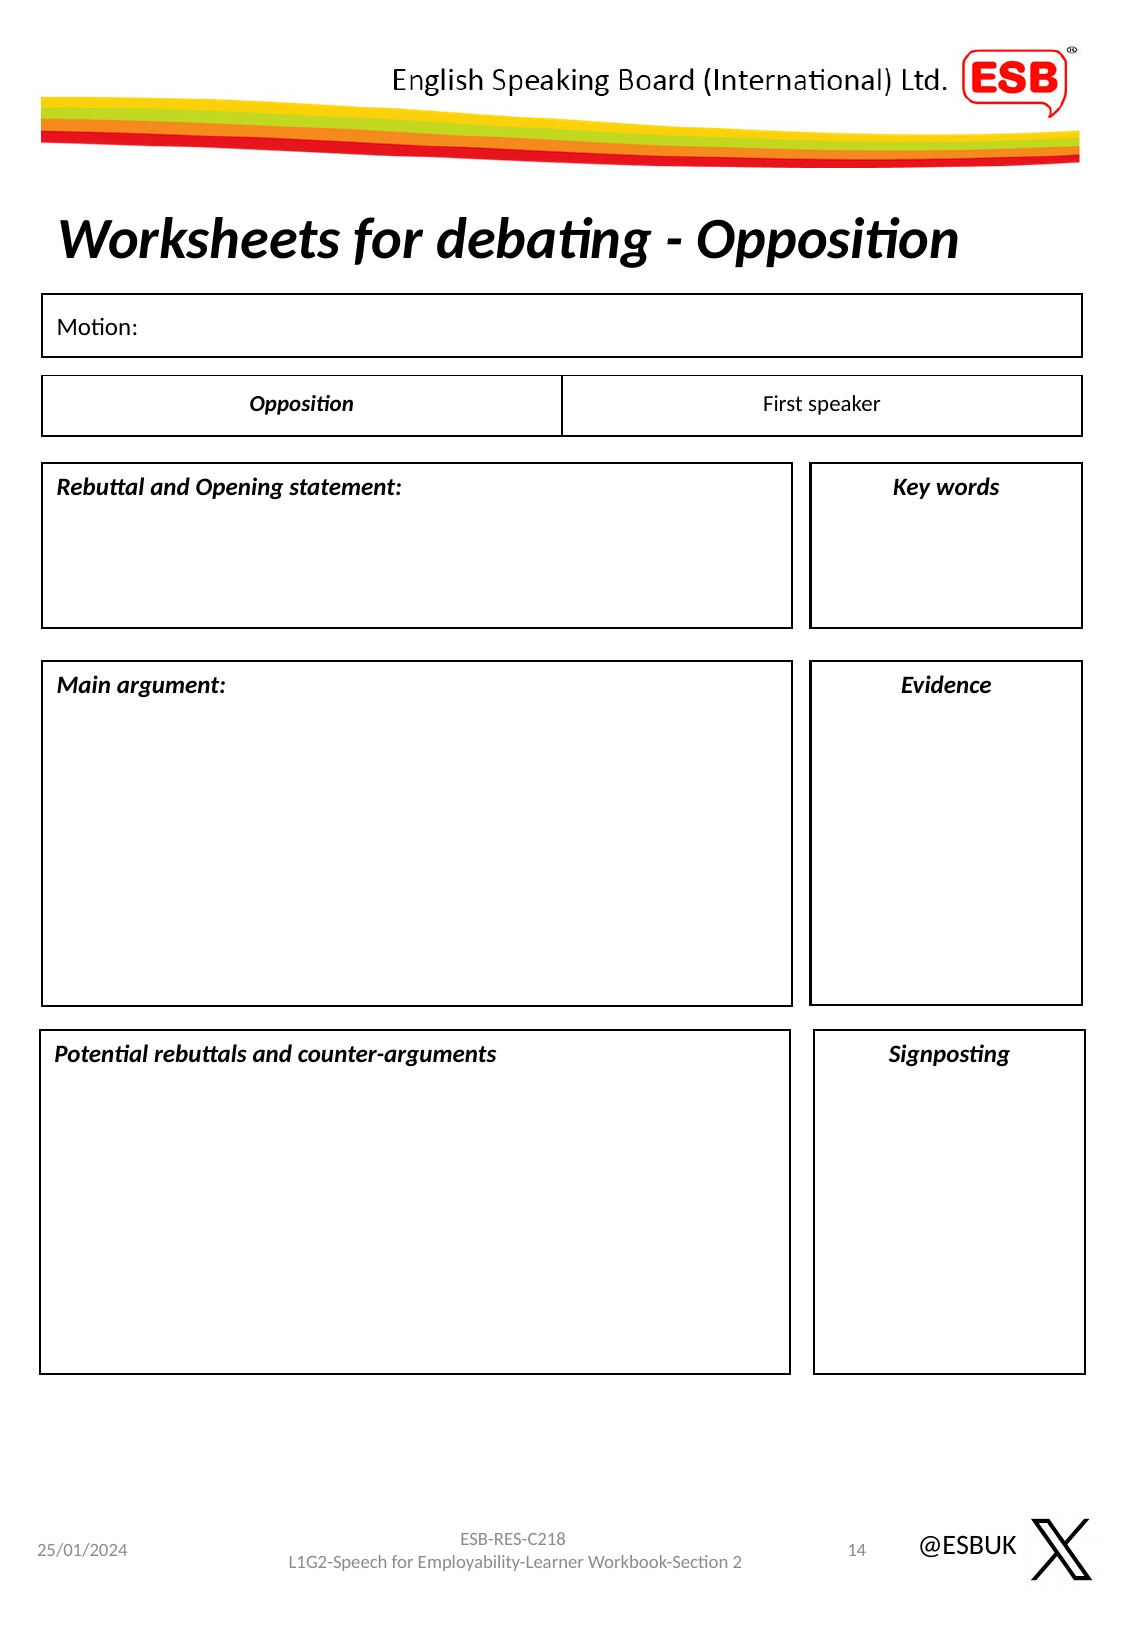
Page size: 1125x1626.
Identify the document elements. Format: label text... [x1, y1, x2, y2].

table_header First speaker [563, 376, 1081, 435]
table_header Opposition [43, 376, 561, 435]
title Worksheets for debating - Opposition [42, 162, 1014, 293]
text_box Rebuttal and Opening statement: [41, 462, 793, 629]
text_box Motion: [41, 293, 1083, 358]
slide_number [22, 1506, 255, 1593]
text_box Key words [809, 462, 1083, 629]
picture [0, 1, 1125, 234]
picture [1022, 1506, 1103, 1593]
text_box Evidence [809, 660, 1083, 1006]
text_box Signposting [813, 1029, 1086, 1375]
text_box Main argument: [41, 660, 793, 1007]
slide_number 14 [697, 1506, 882, 1593]
footer ESB-RES-C218 L1G2-Speech for Employability-Learner Workbook-Section 2 [255, 1506, 697, 1593]
text_box Potential rebuttals and counter-arguments [39, 1029, 791, 1375]
